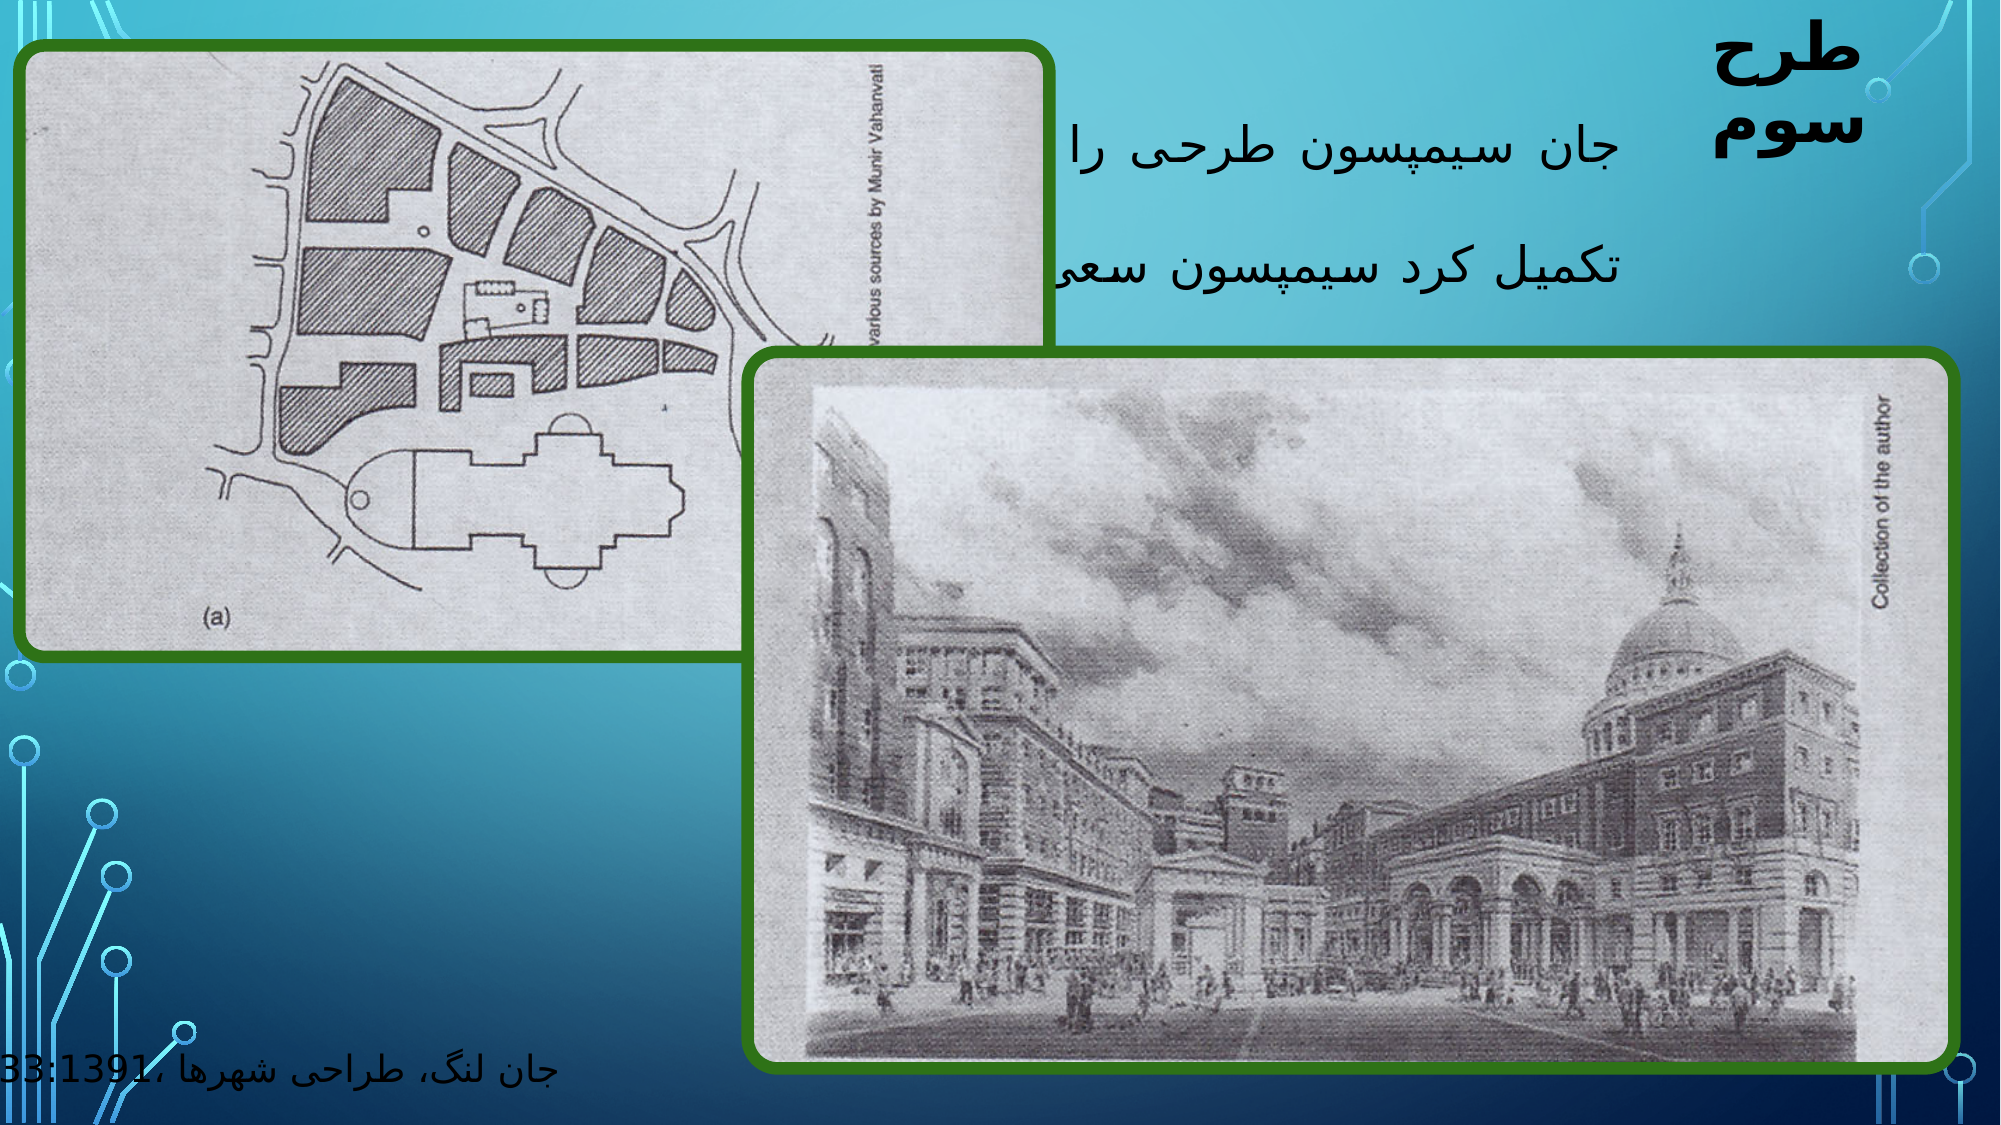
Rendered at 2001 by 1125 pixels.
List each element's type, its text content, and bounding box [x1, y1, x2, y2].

picture [19, 45, 1955, 1069]
text_box جان سیمپسون طرحی را که مشاوران پرنس پیشنهاد کرده بودند ، تکمیل کرد سیمپسون سعی کرد الزامات عملکردی را در مجموعه ای که شامل یک مرکز خرید زیر زمینی و یک ساختمان اداری با نماهای کلاسیک ، مستقر کند . [1050, 45, 1636, 345]
title طرح سوم [1696, 17, 1987, 153]
text_box جان لنگ، طراحی شهرها ،333:1391 [0, 1038, 605, 1098]
